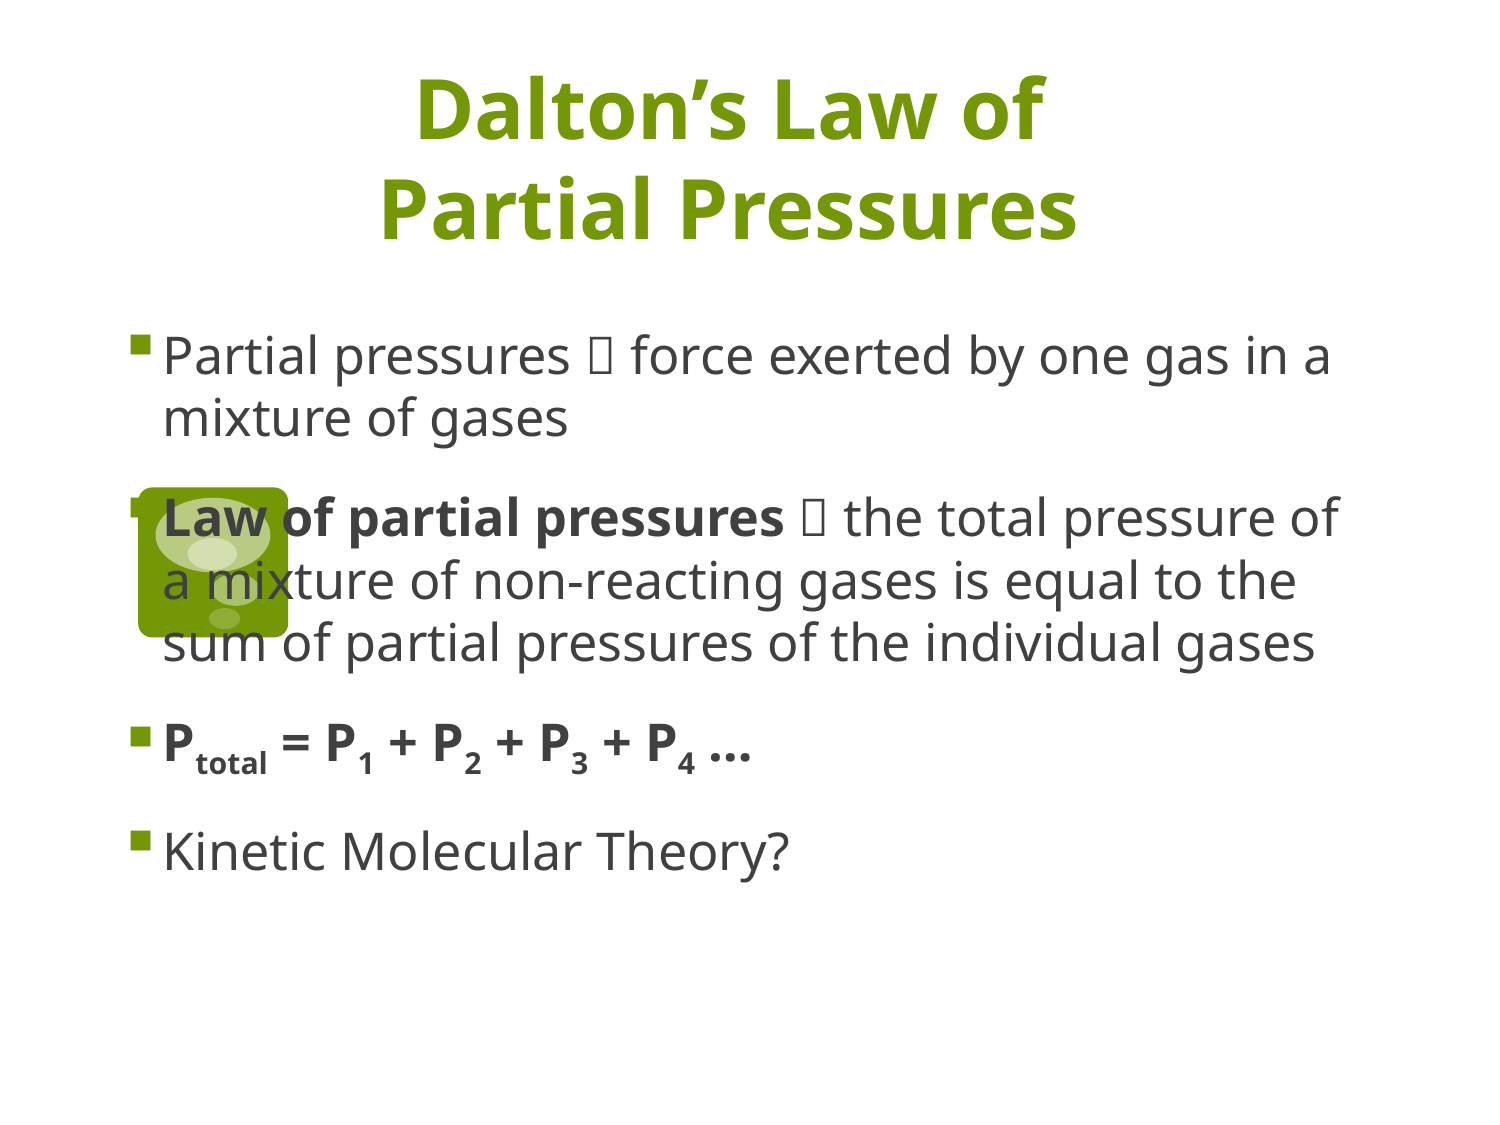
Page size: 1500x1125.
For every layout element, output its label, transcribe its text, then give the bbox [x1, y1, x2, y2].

list Partial pressures  force exerted by one gas in a mixture of gases Law of partial pressures  the total pressure of a mixture of non-reacting gases is equal to the sum of partial pressures of the individual gases Ptotal = P1 + P2 + P3 + P4 … Kinetic Molecular Theory? [110, 314, 1374, 1040]
title Dalton’s Law of Partial Pressures [323, 76, 1135, 264]
